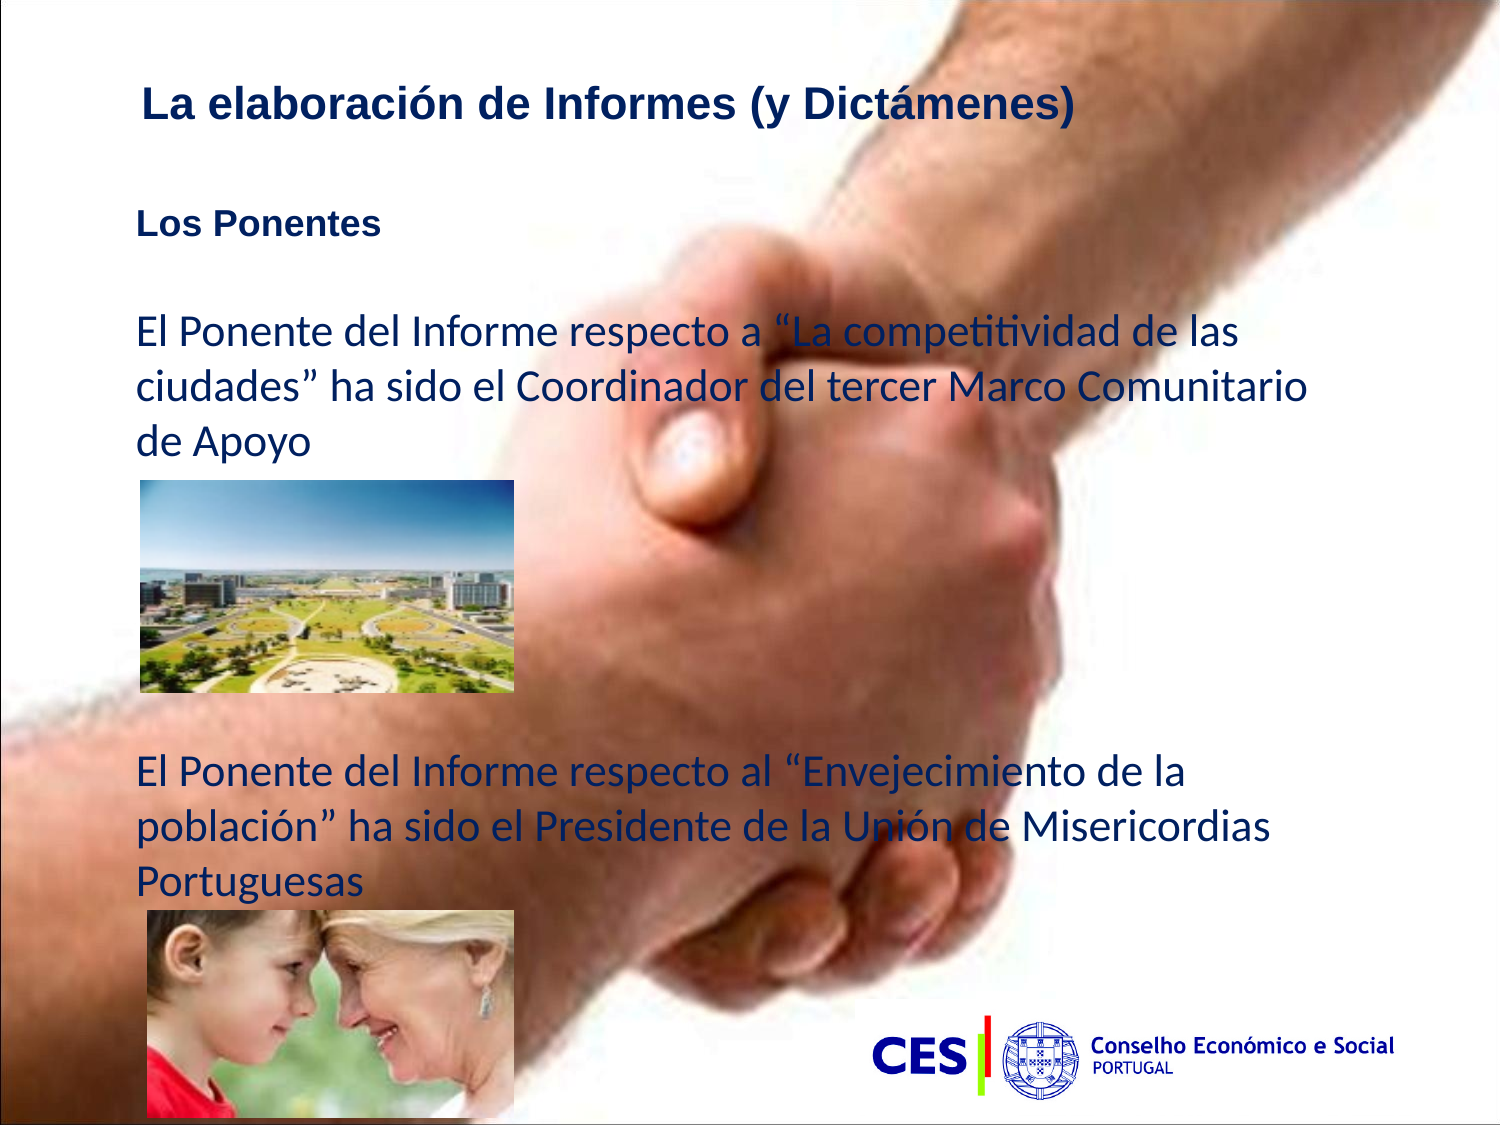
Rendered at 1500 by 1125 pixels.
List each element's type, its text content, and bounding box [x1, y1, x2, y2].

picture [0, 0, 1500, 1125]
text_box La elaboración de Informes (y Dictámenes) [126, 66, 1092, 137]
text_box Los Ponentes El Ponente del Informe respecto a “La competitividad de las ciudades” ha sido el Coordinador del tercer Marco Comunitario de Apoyo El Ponente del Informe respecto al “Envejecimiento de la población” ha sido el Presidente de la Unión de Misericordias Portuguesas [64, 183, 1365, 914]
